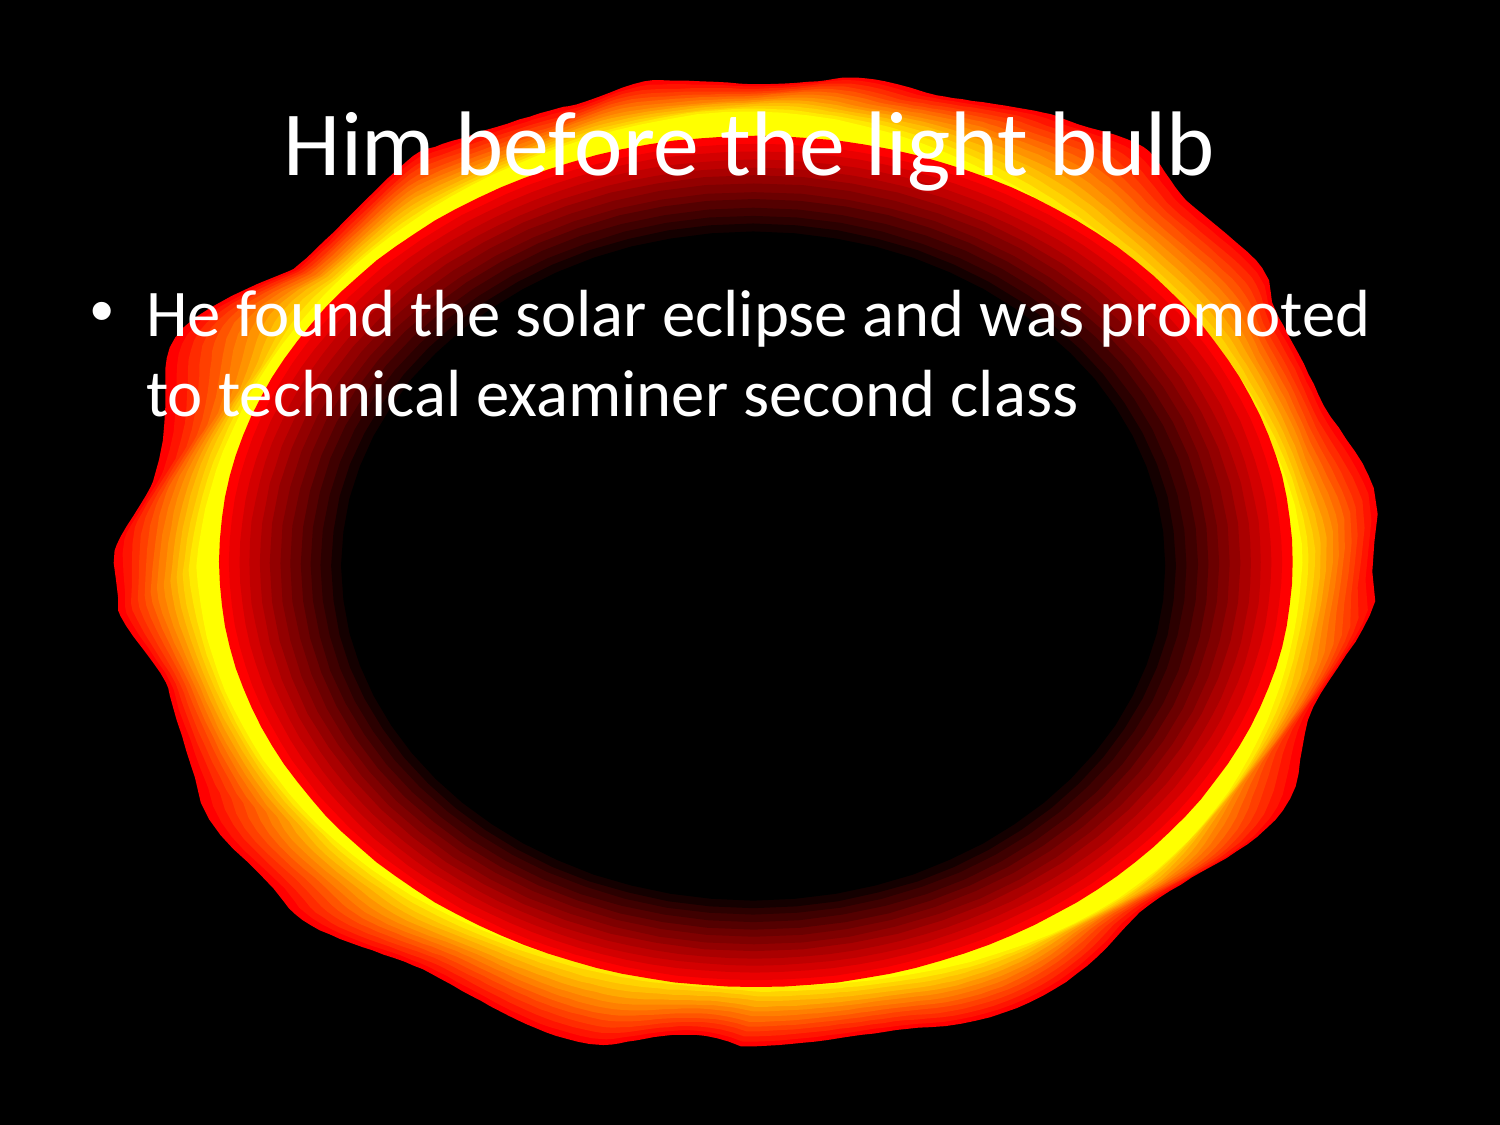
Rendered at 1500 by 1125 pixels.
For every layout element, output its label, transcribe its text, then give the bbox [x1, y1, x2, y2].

list He found the solar eclipse and was promoted to technical examiner second class [75, 262, 1425, 1005]
title Him before the light bulb [75, 45, 1425, 233]
